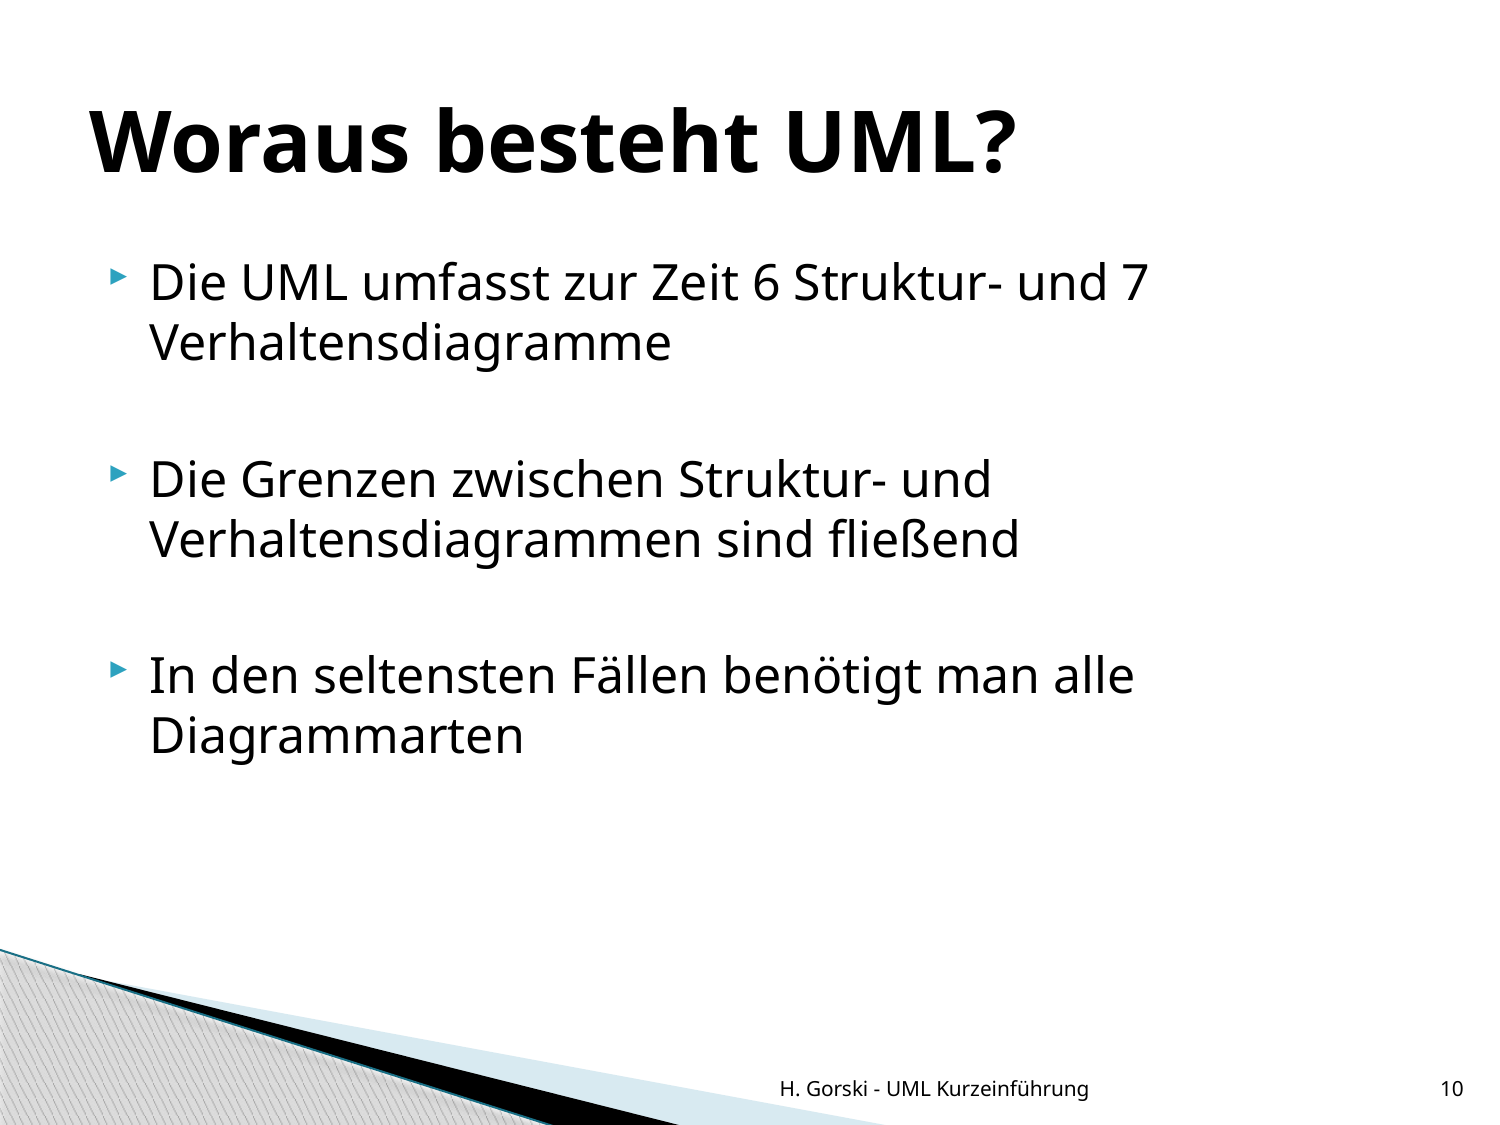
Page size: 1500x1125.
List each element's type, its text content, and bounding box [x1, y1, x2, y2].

footer H. Gorski - UML Kurzeinführung [718, 1051, 1105, 1112]
title Woraus besteht UML? [75, 45, 1425, 233]
list Die UML umfasst zur Zeit 6 Struktur- und 7 Verhaltensdiagramme Die Grenzen zwischen Struktur- und Verhaltensdiagrammen sind fließend In den seltensten Fällen benötigt man alle Diagrammarten [75, 243, 1425, 986]
slide_number 10 [1418, 1051, 1479, 1112]
